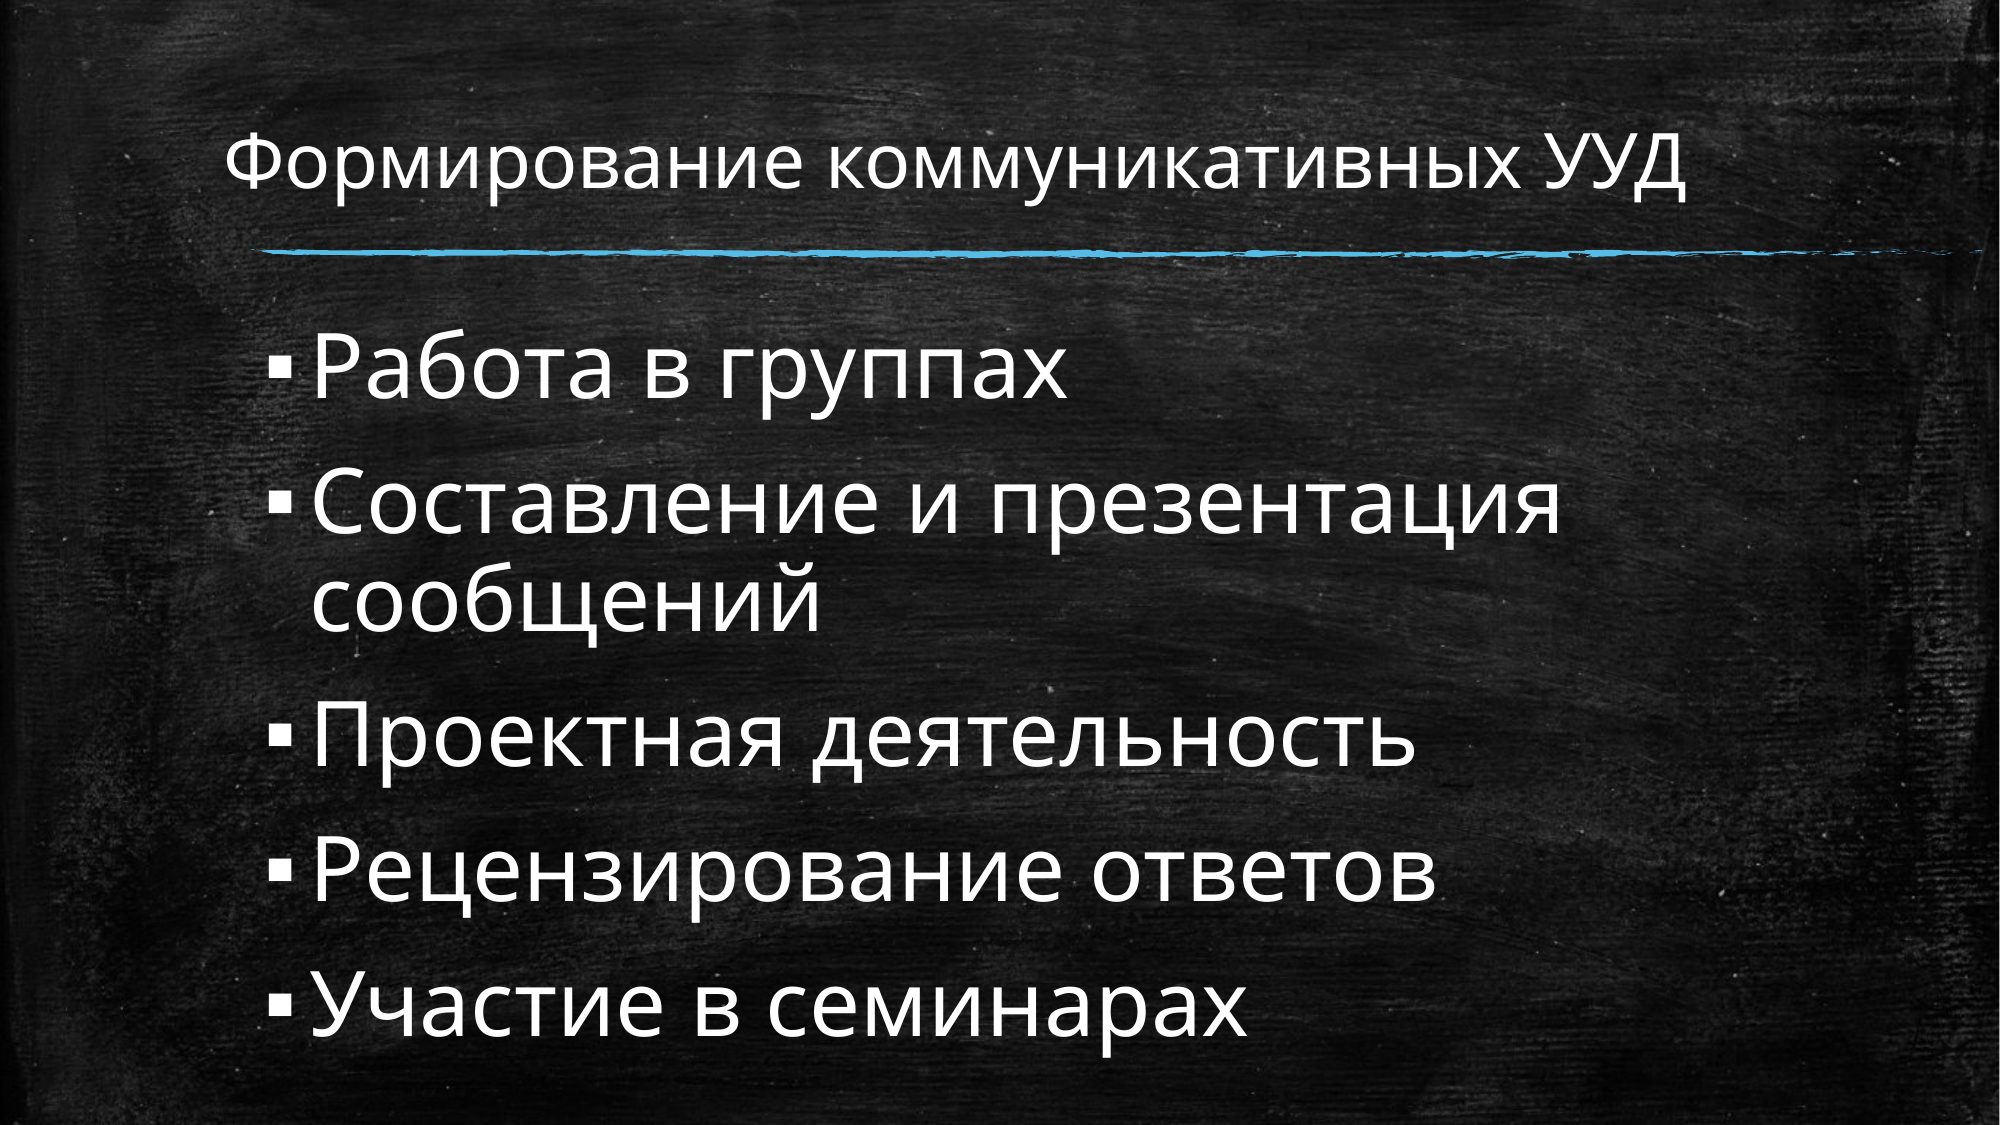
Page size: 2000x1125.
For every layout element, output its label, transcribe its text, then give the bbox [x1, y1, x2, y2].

title Формирование коммуникативных УУД [208, 45, 1750, 213]
list Работа в группах Составление и презентация сообщений Проектная деятельность Рецензирование ответов Участие в семинарах [249, 312, 1750, 1067]
